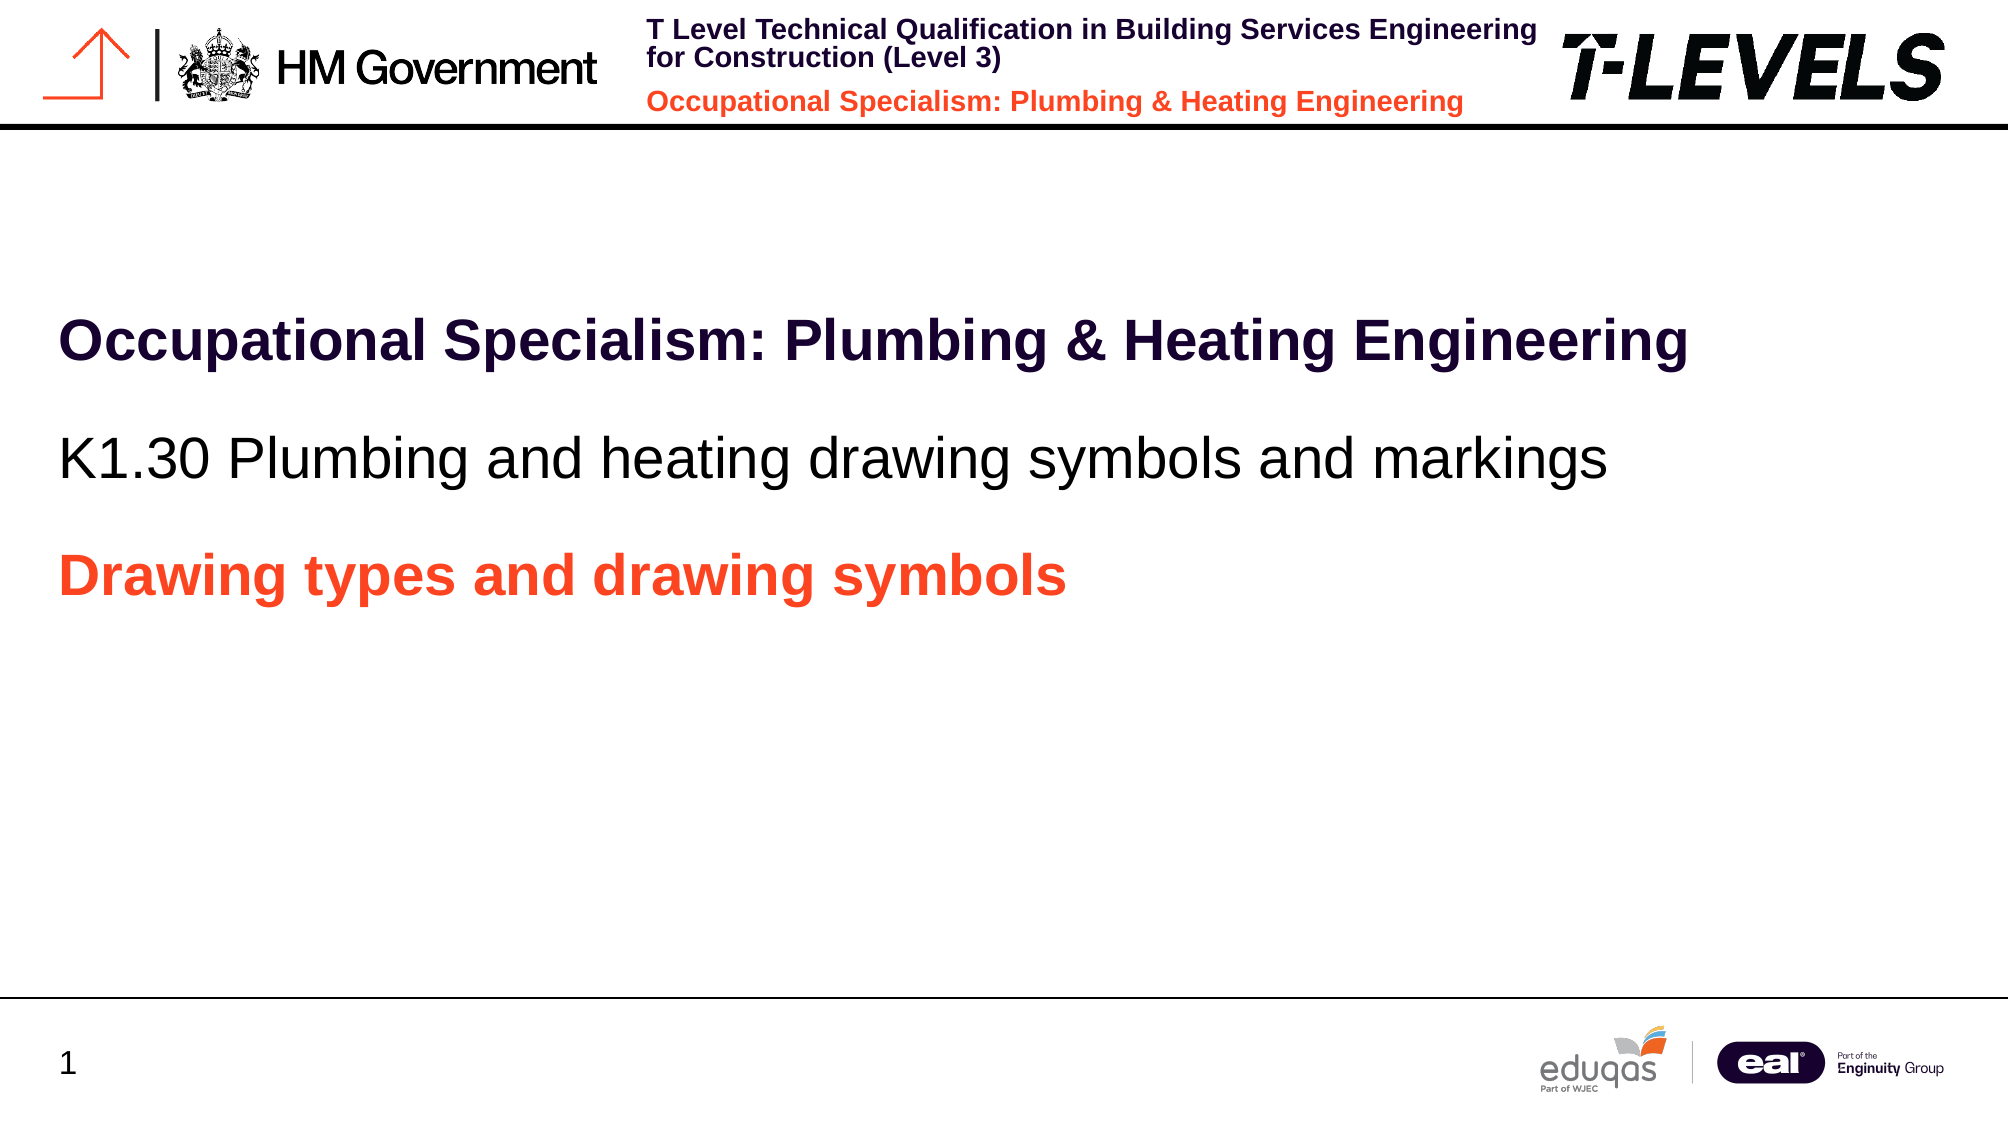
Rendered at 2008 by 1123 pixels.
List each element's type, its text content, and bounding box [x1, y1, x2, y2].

picture [1543, 25, 1964, 108]
text_box Occupational Specialism: Plumbing & Heating Engineering K1.30 Plumbing and heating drawing symbols and markings Drawing types and drawing symbols [58, 295, 1831, 916]
picture [155, 28, 597, 102]
picture [1535, 1021, 1949, 1097]
picture [38, 27, 136, 100]
